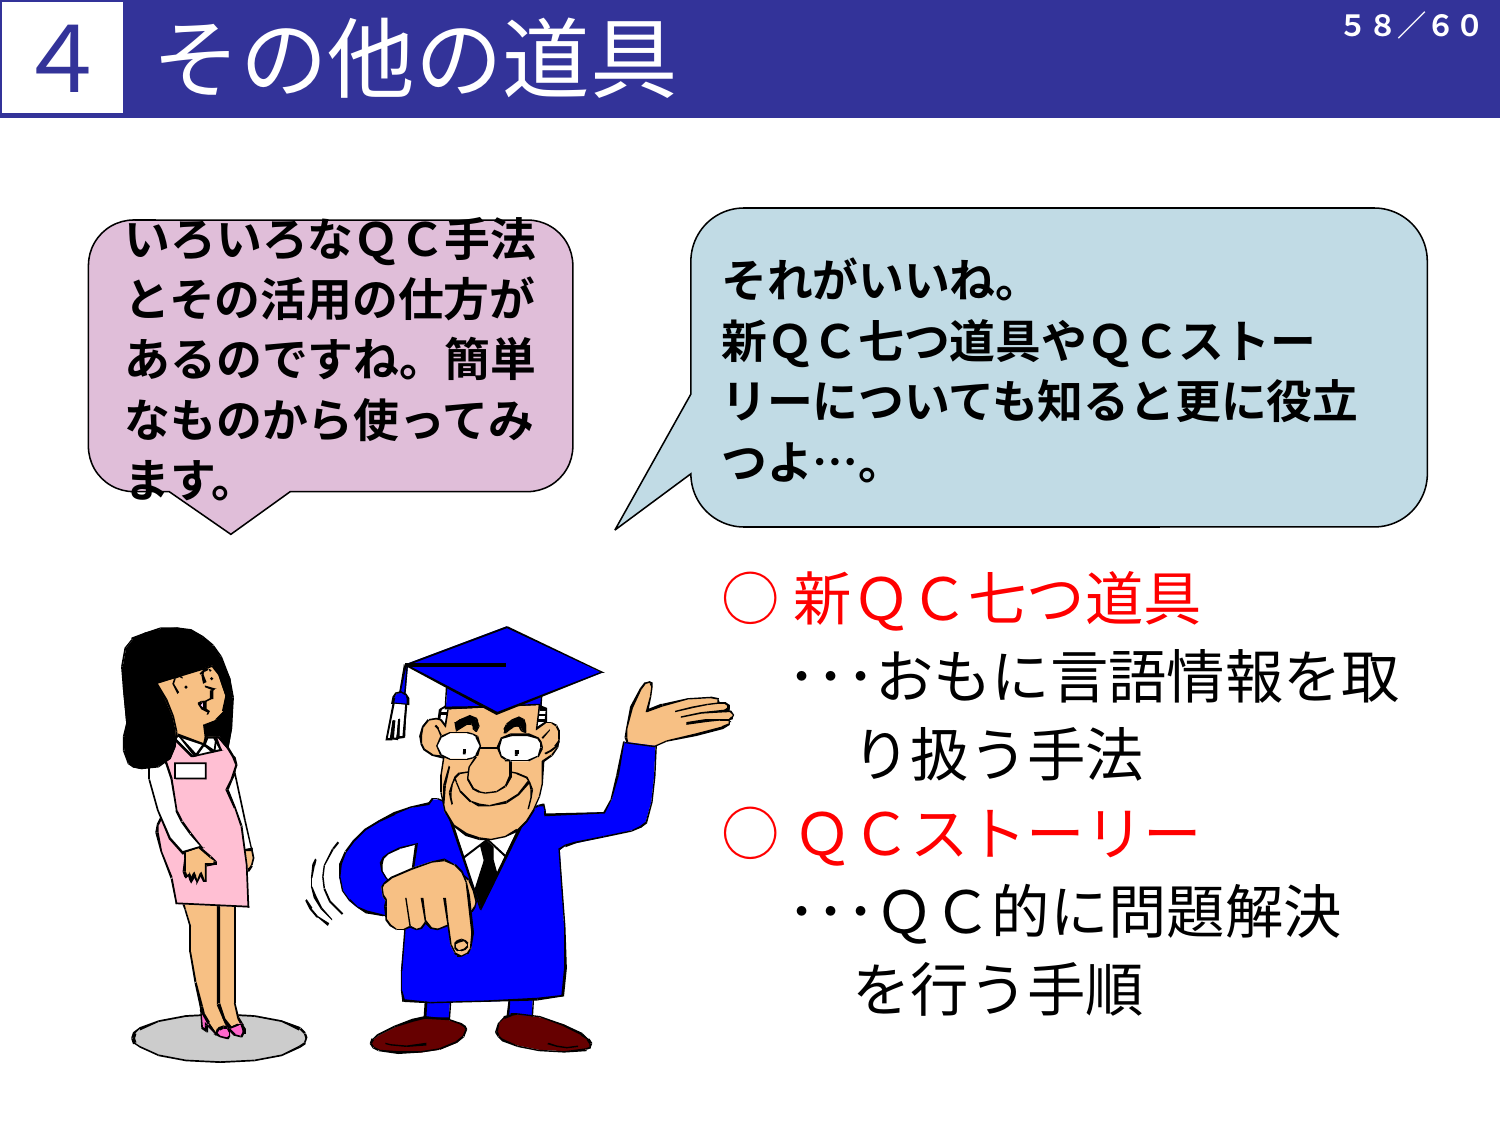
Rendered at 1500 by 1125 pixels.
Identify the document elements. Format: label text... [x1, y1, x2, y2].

text_box それがいいね。 新ＱＣ七つ道具やＱＣストーリーについても知ると更に役立つよ…。 [614, 207, 1428, 531]
title その他の道具 [137, 0, 1500, 113]
text_box ４ [0, 0, 125, 113]
text_box ○新ＱＣ七つ道具 ･･･おもに言語情報を取 り扱う手法 ○ＱＣストーリー ･･･ＱＣ的に問題解決 を行う手順 [706, 574, 1464, 1029]
text_box いろいろなＱＣ手法とその活用の仕方があるのですね。簡単なものから使ってみます。 [88, 219, 573, 535]
text_box ５８／６０ [1324, 0, 1500, 85]
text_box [112, 623, 297, 1067]
text_box [125, 0, 1500, 116]
picture [296, 624, 748, 1060]
